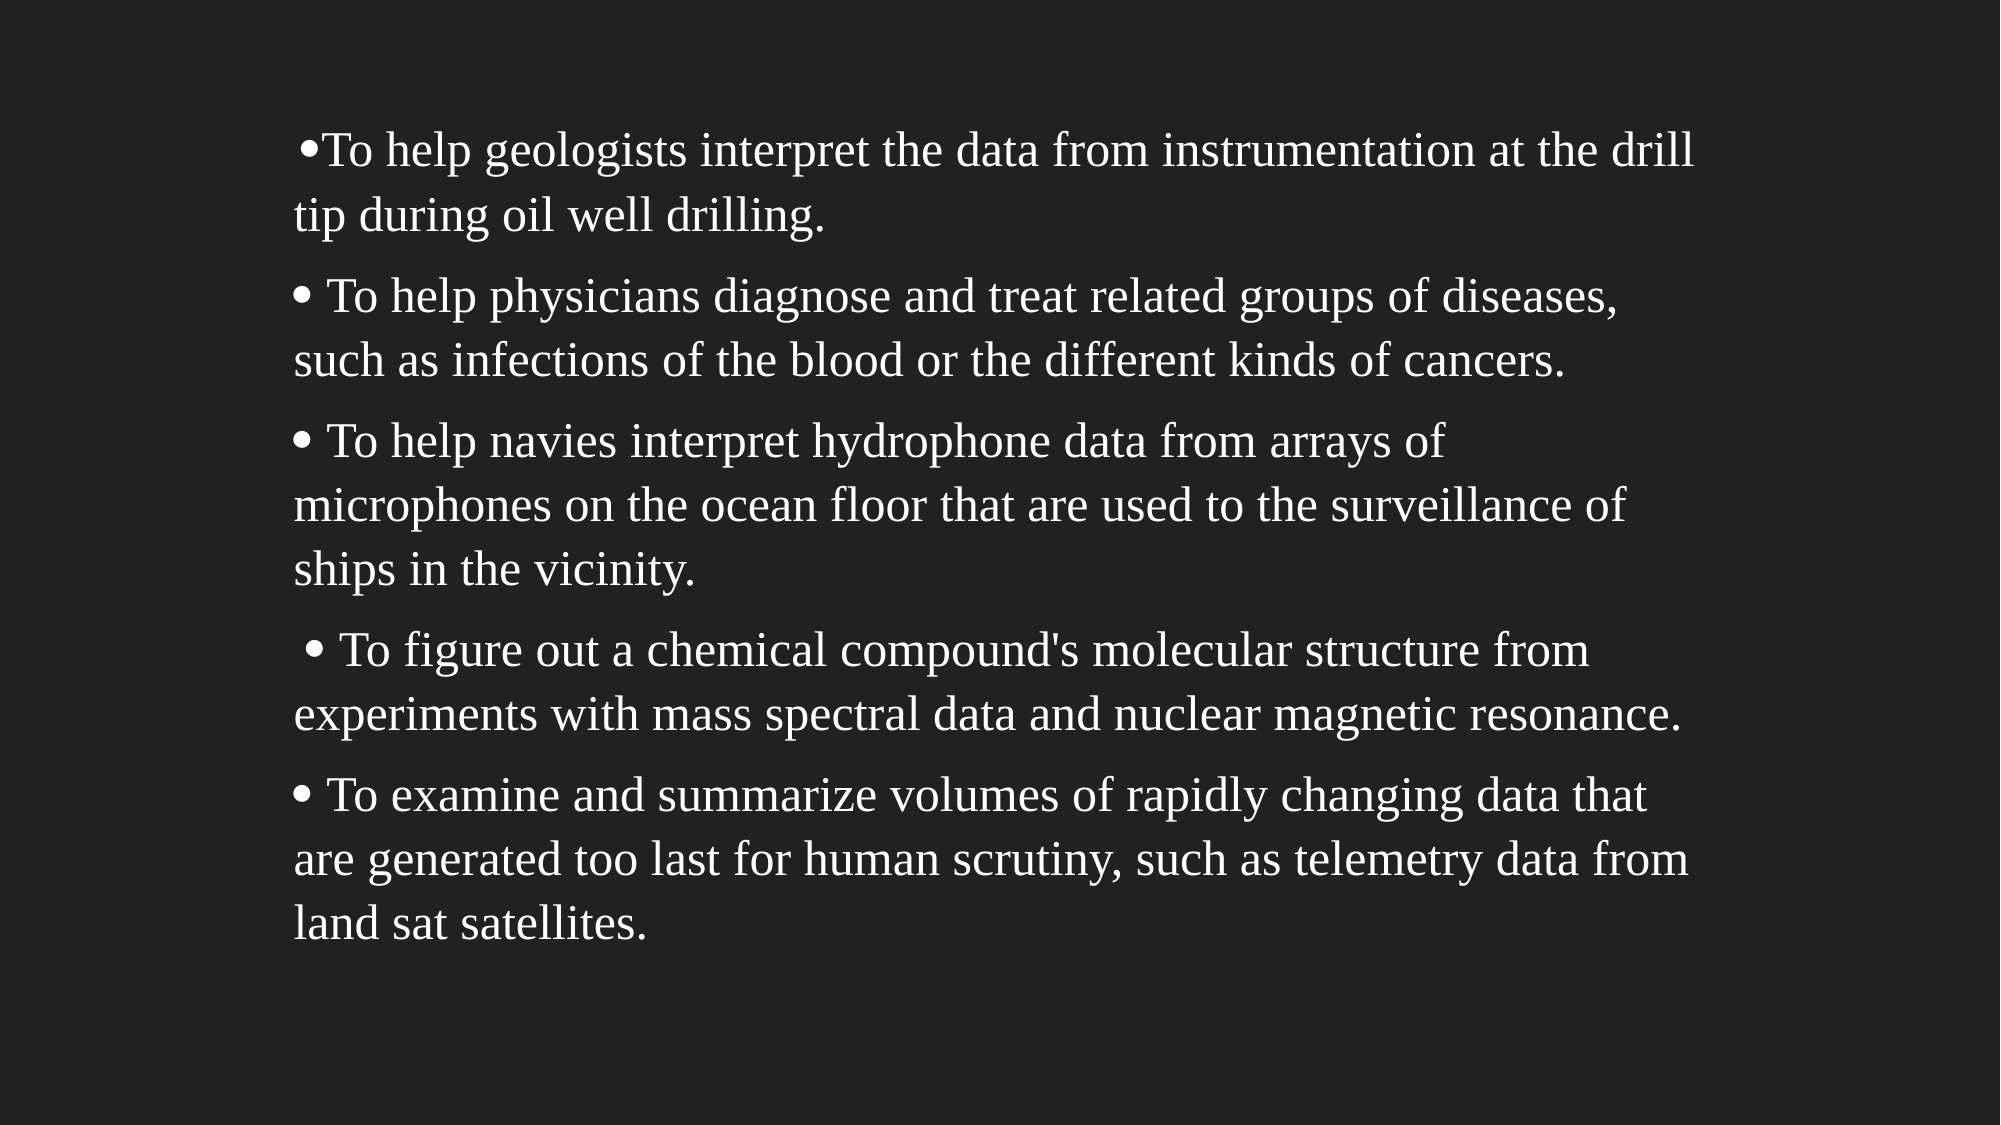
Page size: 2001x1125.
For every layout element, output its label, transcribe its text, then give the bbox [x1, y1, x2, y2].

text_box To help geologists interpret the data from instrumentation at the drill tip during oil well drilling.  To help physicians diagnose and treat related groups of diseases, such as infections of the blood or the different kinds of cancers.  To help navies interpret hydrophone data from arrays of microphones on the ocean floor that are used to the surveillance of ships in the vicinity.  To figure out a chemical compound's molecular structure from experiments with mass spectral data and nuclear magnetic resonance.  To examine and summarize volumes of rapidly changing data that are generated too last for human scrutiny, such as telemetry data from land sat satellites. [241, 105, 1713, 957]
